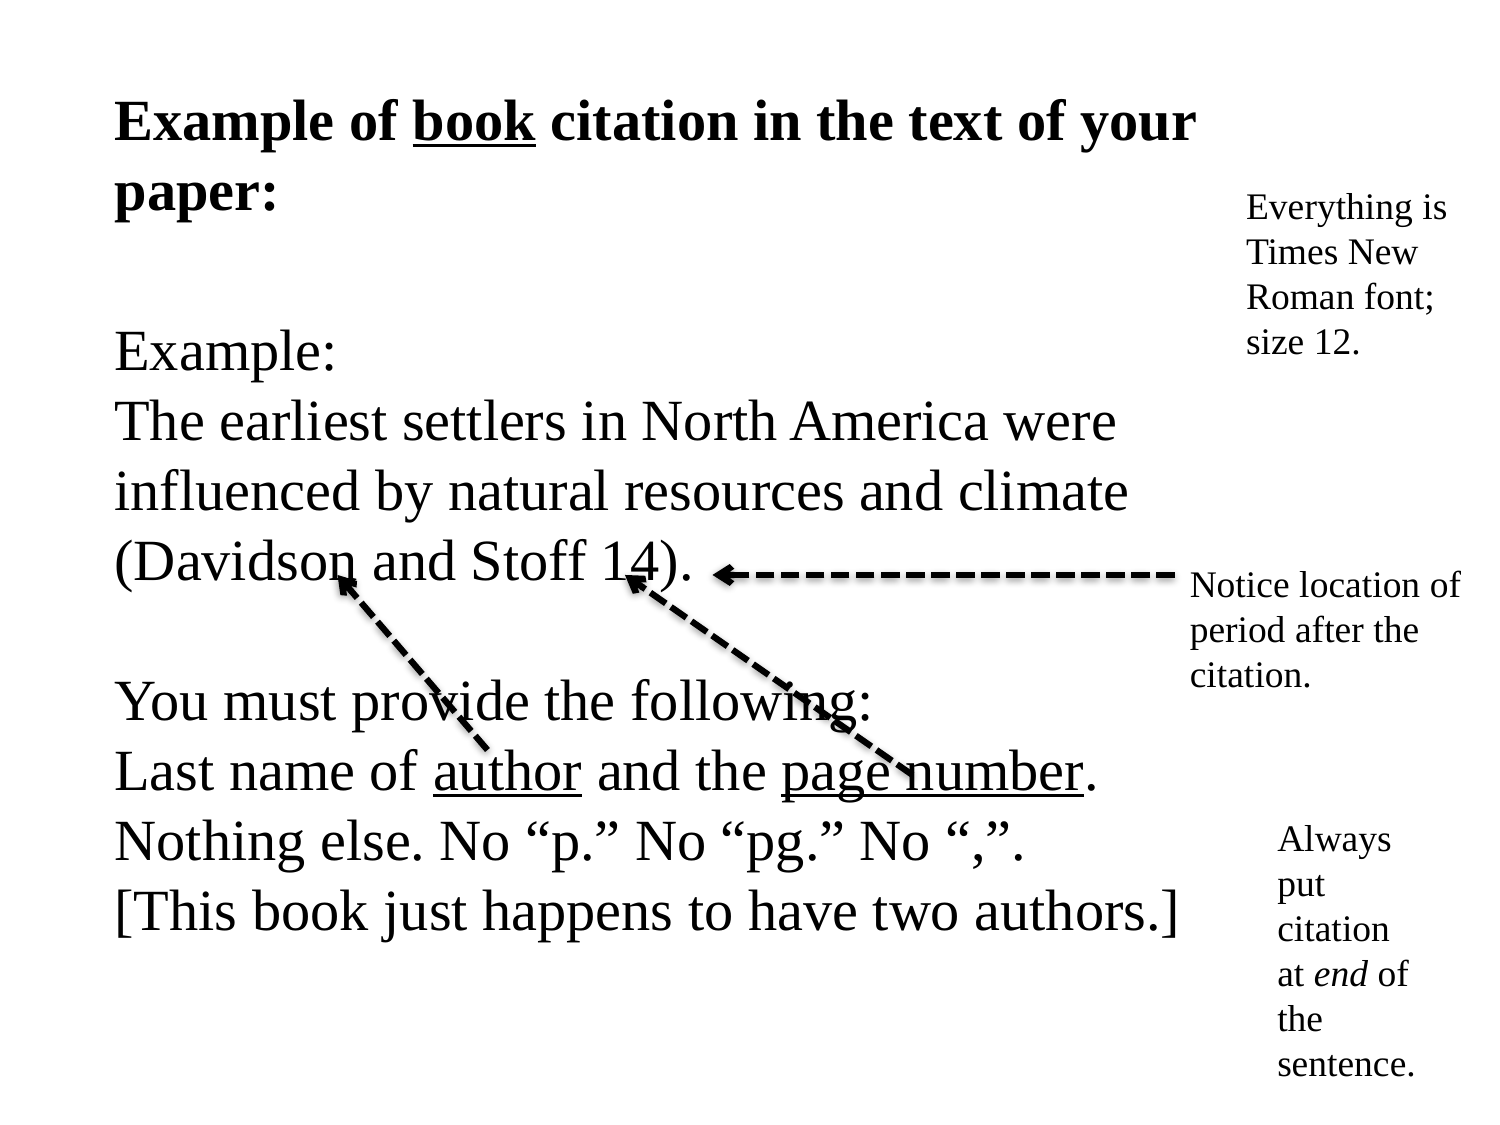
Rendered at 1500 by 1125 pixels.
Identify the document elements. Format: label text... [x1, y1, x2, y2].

text_box Always put citation at end of the sentence. [1262, 806, 1438, 1092]
text_box Notice location of period after the citation. [1175, 552, 1500, 702]
text_box Example of book citation in the text of your paper: Example: The earliest settlers in North America were influenced by natural resources and climate (Davidson and Stoff 14). You must provide the following: Last name of author and the page number. Nothing else. No “p.” No “pg.” No “,”. [This book just happens to have two authors.] [99, 75, 1375, 950]
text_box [337, 574, 488, 751]
text_box Everything is Times New Roman font; size 12. [1231, 174, 1469, 370]
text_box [624, 574, 913, 776]
